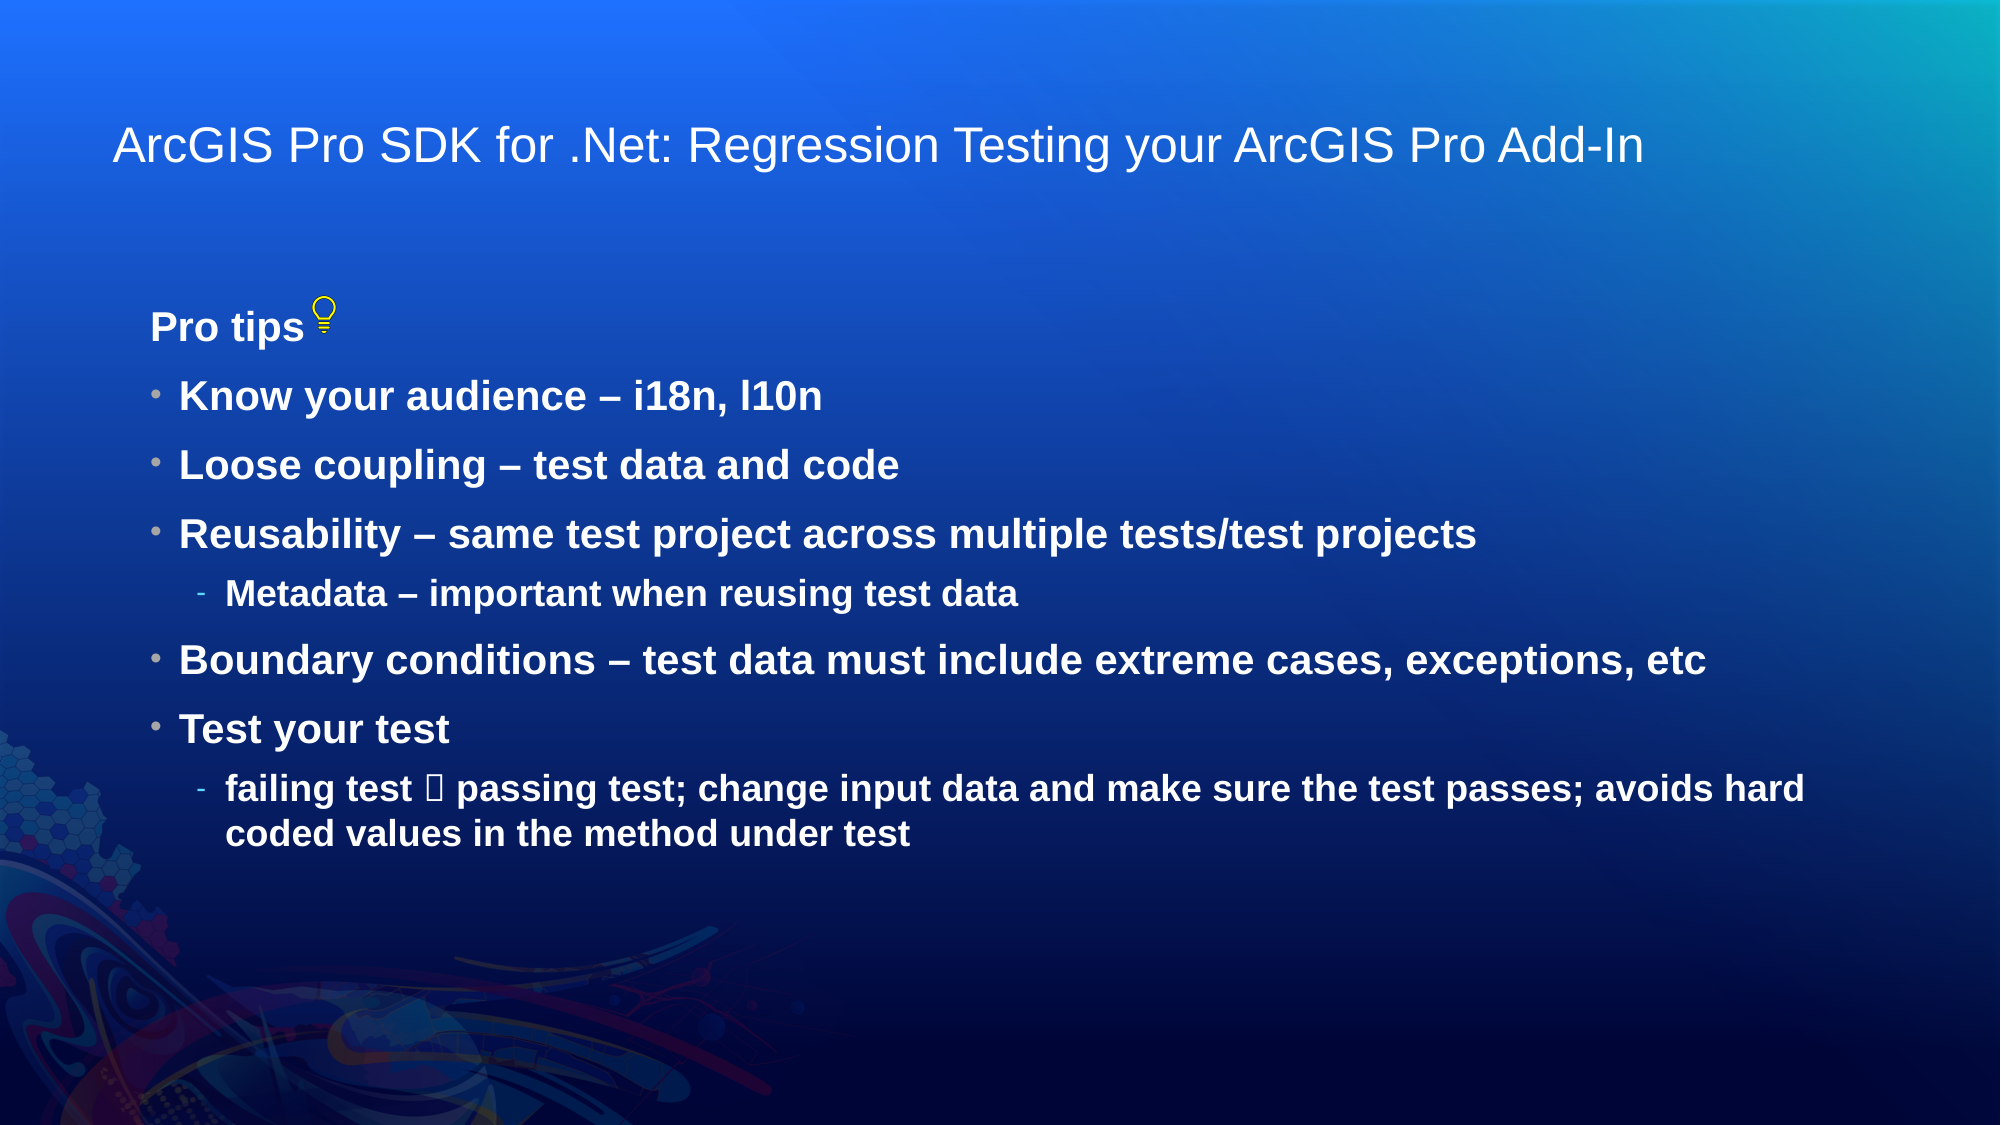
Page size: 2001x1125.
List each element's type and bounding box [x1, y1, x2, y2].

text_box [0, 0, 2000, 1125]
picture [302, 292, 346, 336]
